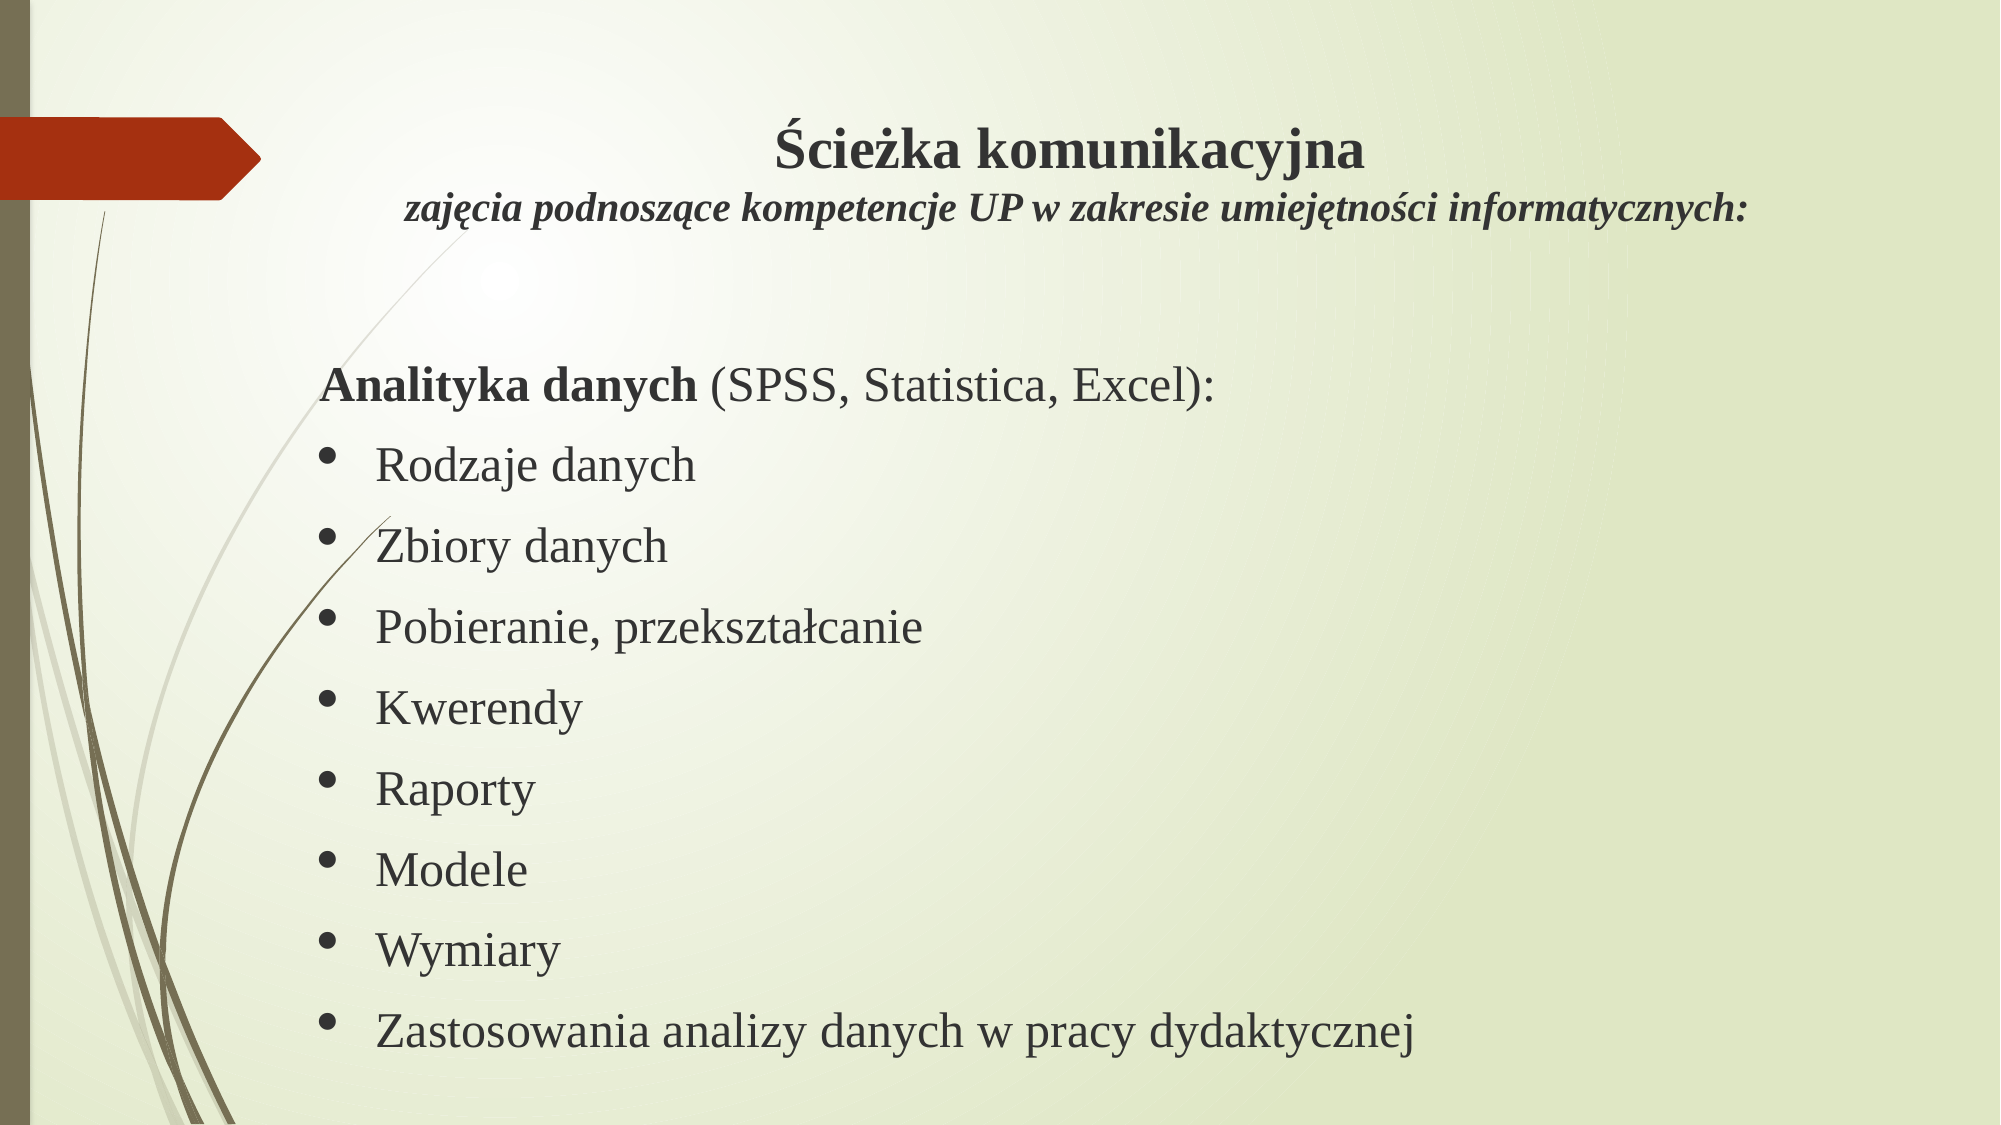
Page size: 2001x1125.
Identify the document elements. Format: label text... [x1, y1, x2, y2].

text_box Analityka danych (SPSS, Statistica, Excel): Rodzaje danych Zbiory danych Pobieranie, przekształcanie Kwerendy Raporty Modele Wymiary Zastosowania analizy danych w pracy dydaktycznej [304, 340, 1780, 1066]
title Ścieżka komunikacyjna zajęcia podnoszące kompetencje UP w zakresie umiejętności informatycznych: [268, 102, 1888, 273]
